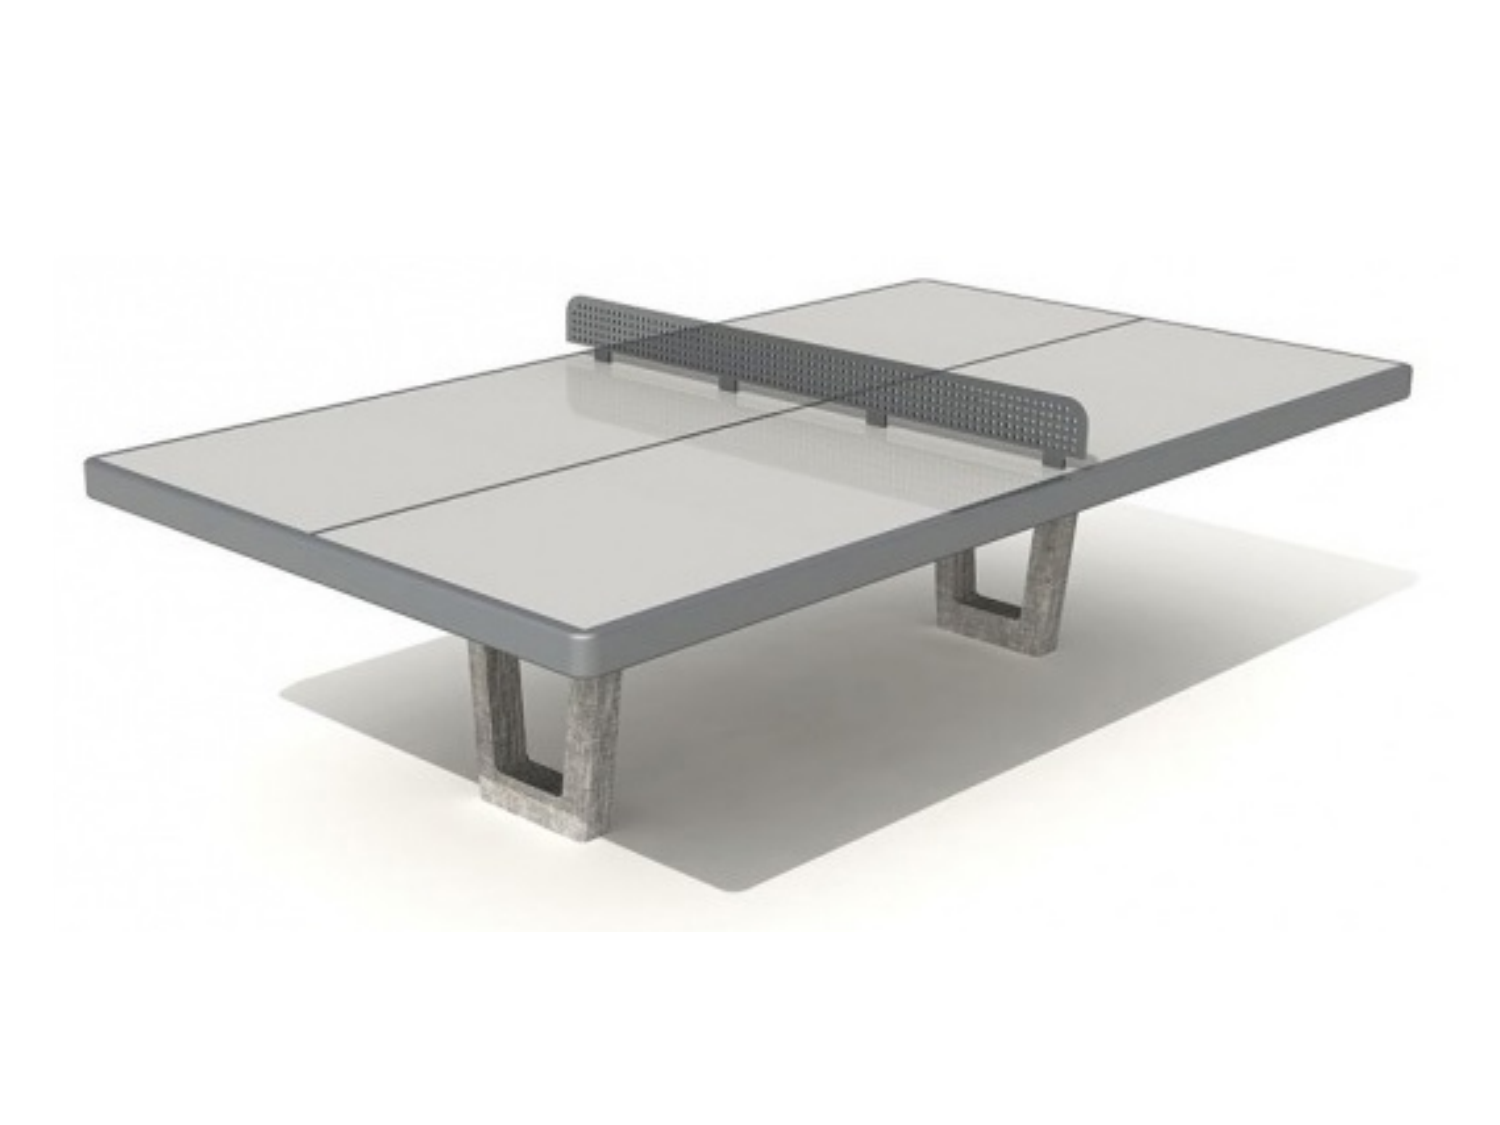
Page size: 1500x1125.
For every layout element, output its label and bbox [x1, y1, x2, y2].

picture [52, 255, 1459, 933]
